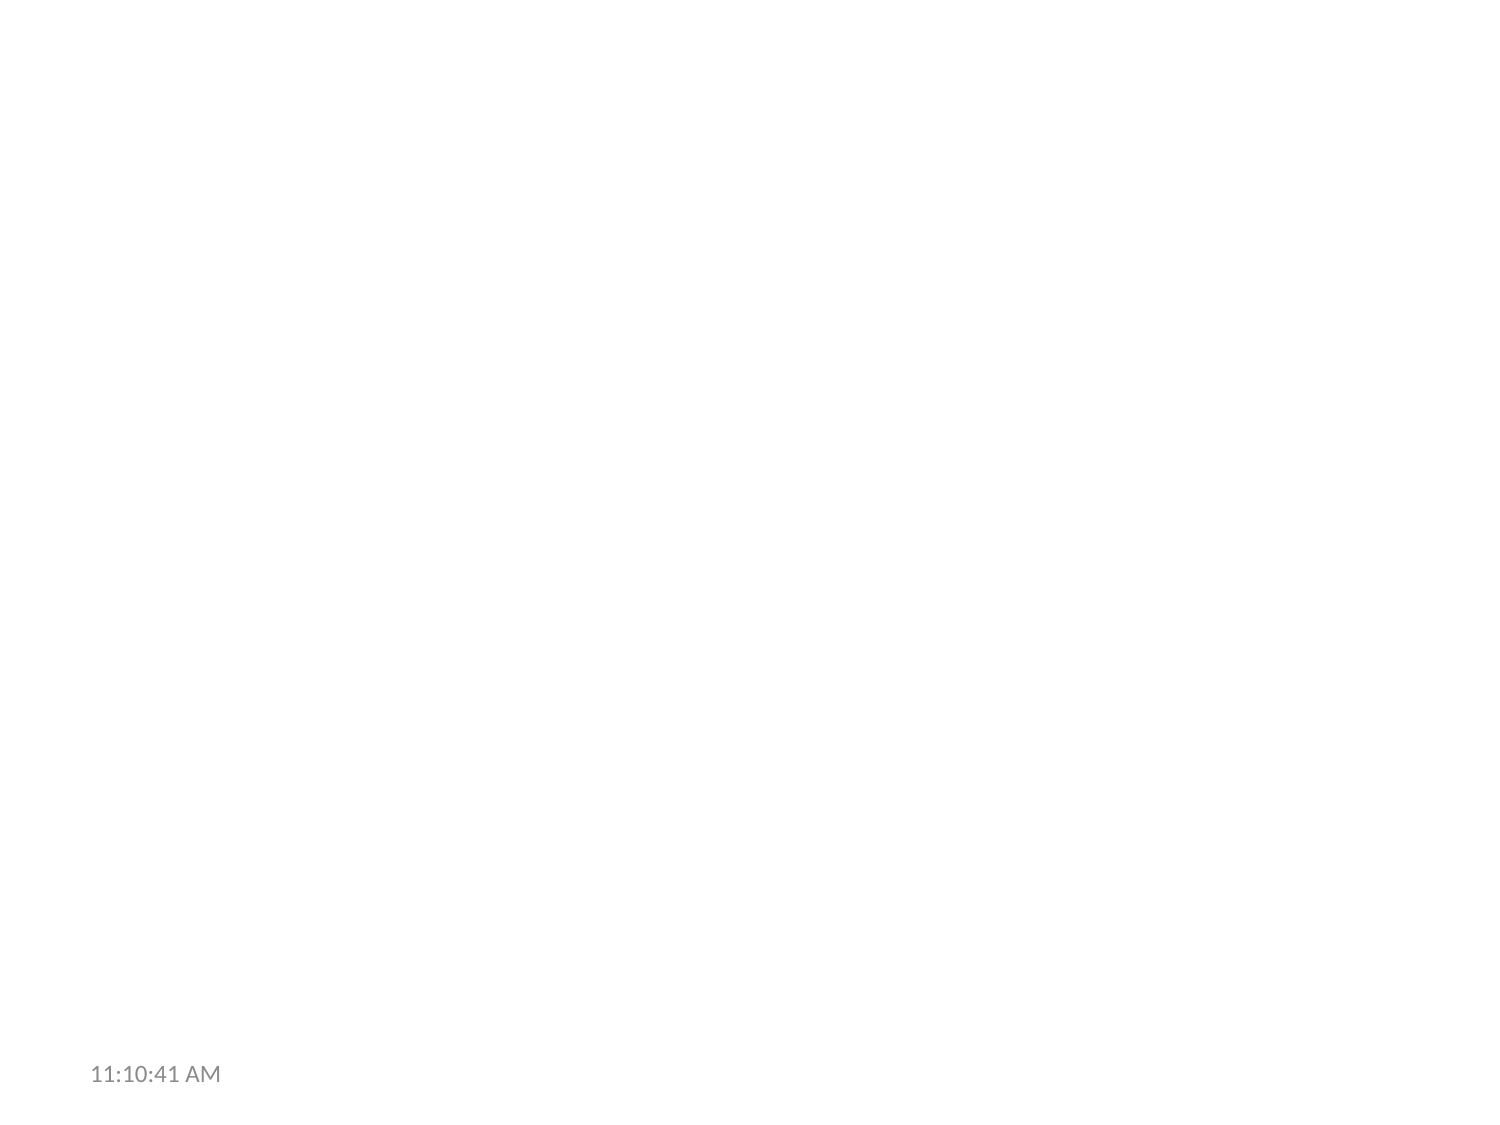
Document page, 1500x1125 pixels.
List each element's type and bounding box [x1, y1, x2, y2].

slide_number [75, 1042, 425, 1103]
